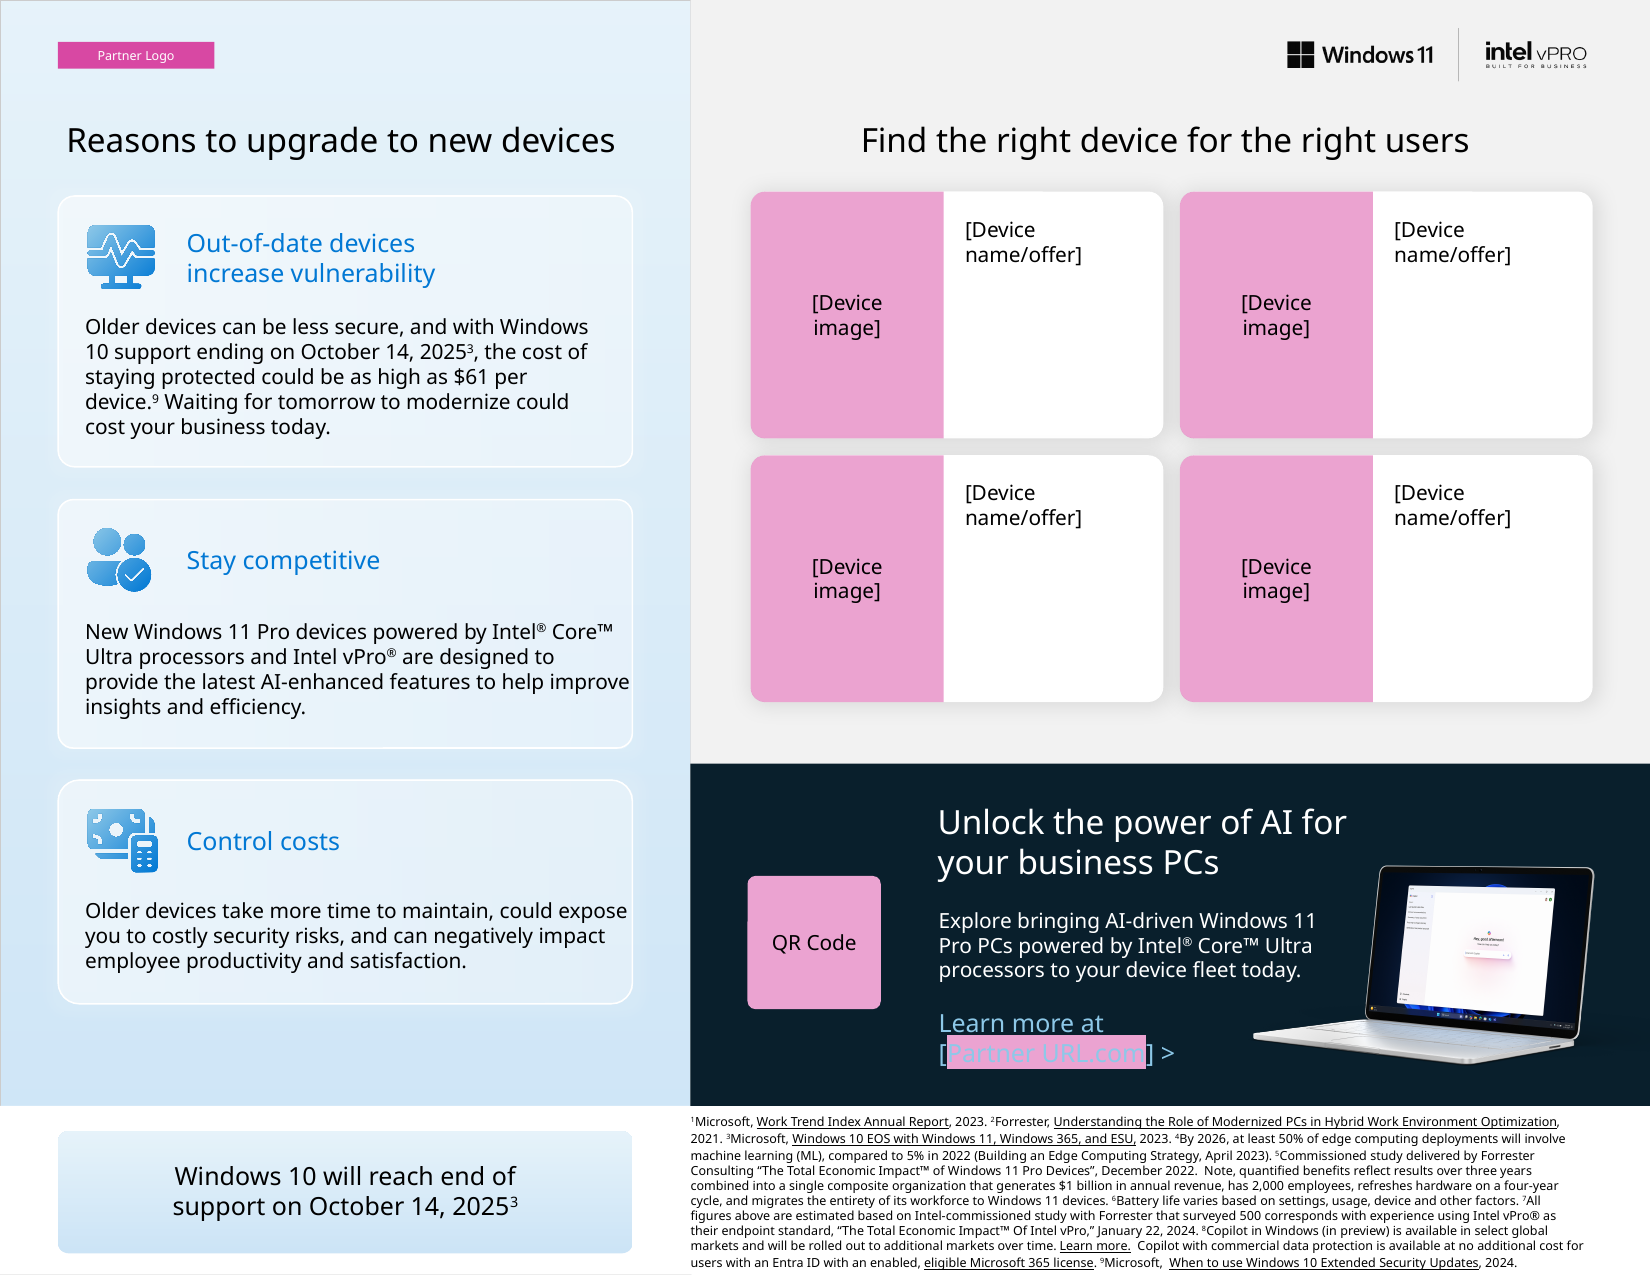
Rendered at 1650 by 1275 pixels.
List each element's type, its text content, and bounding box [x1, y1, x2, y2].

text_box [750, 191, 1164, 439]
text_box QR Code [746, 874, 882, 1011]
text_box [1179, 455, 1593, 703]
text_box Partner Logo [57, 41, 215, 70]
picture [1259, 17, 1650, 92]
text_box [922, 792, 1425, 1077]
picture [1083, 742, 1650, 1140]
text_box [1179, 191, 1593, 439]
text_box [750, 455, 1164, 703]
text_box [689, 763, 1083, 1107]
